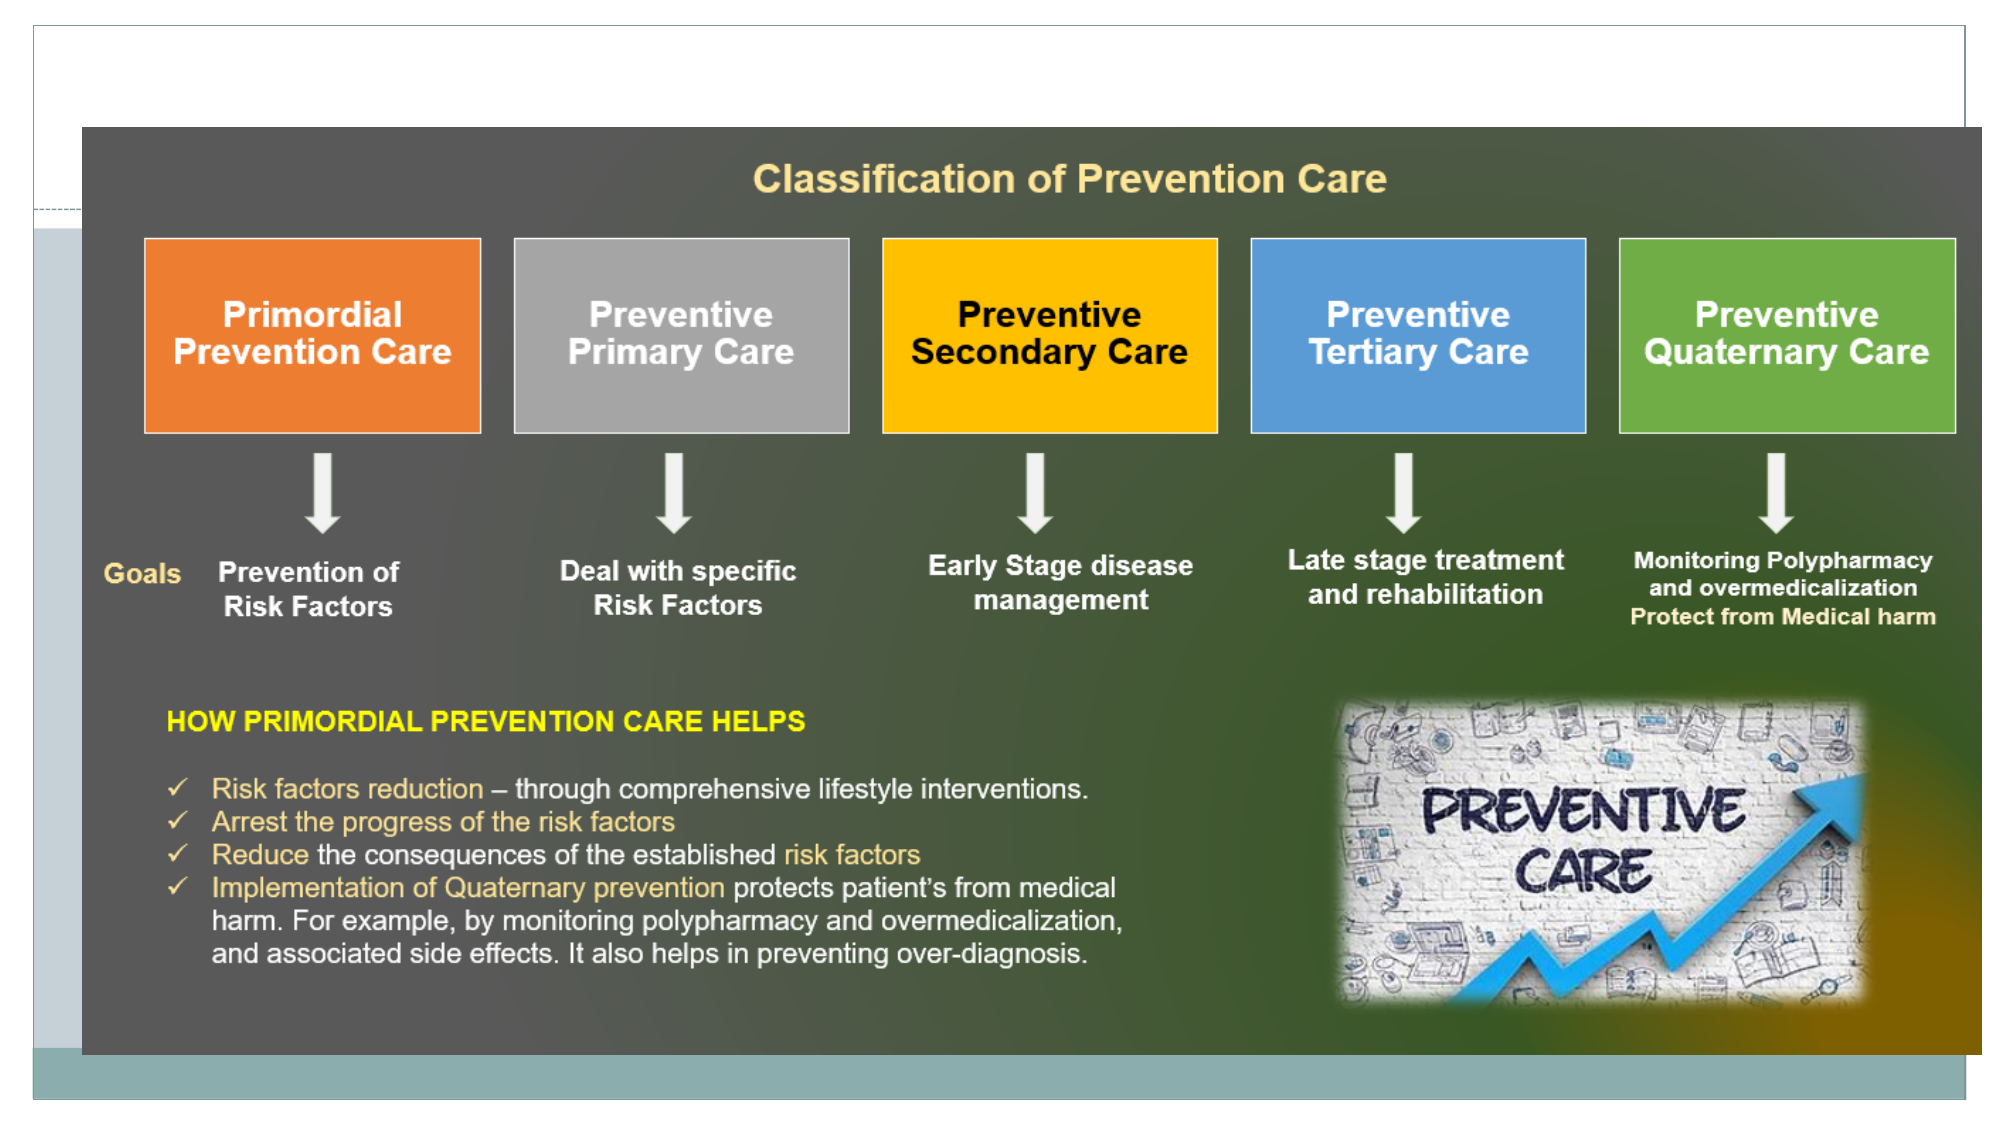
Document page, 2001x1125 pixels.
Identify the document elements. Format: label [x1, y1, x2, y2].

picture [81, 127, 1982, 1055]
